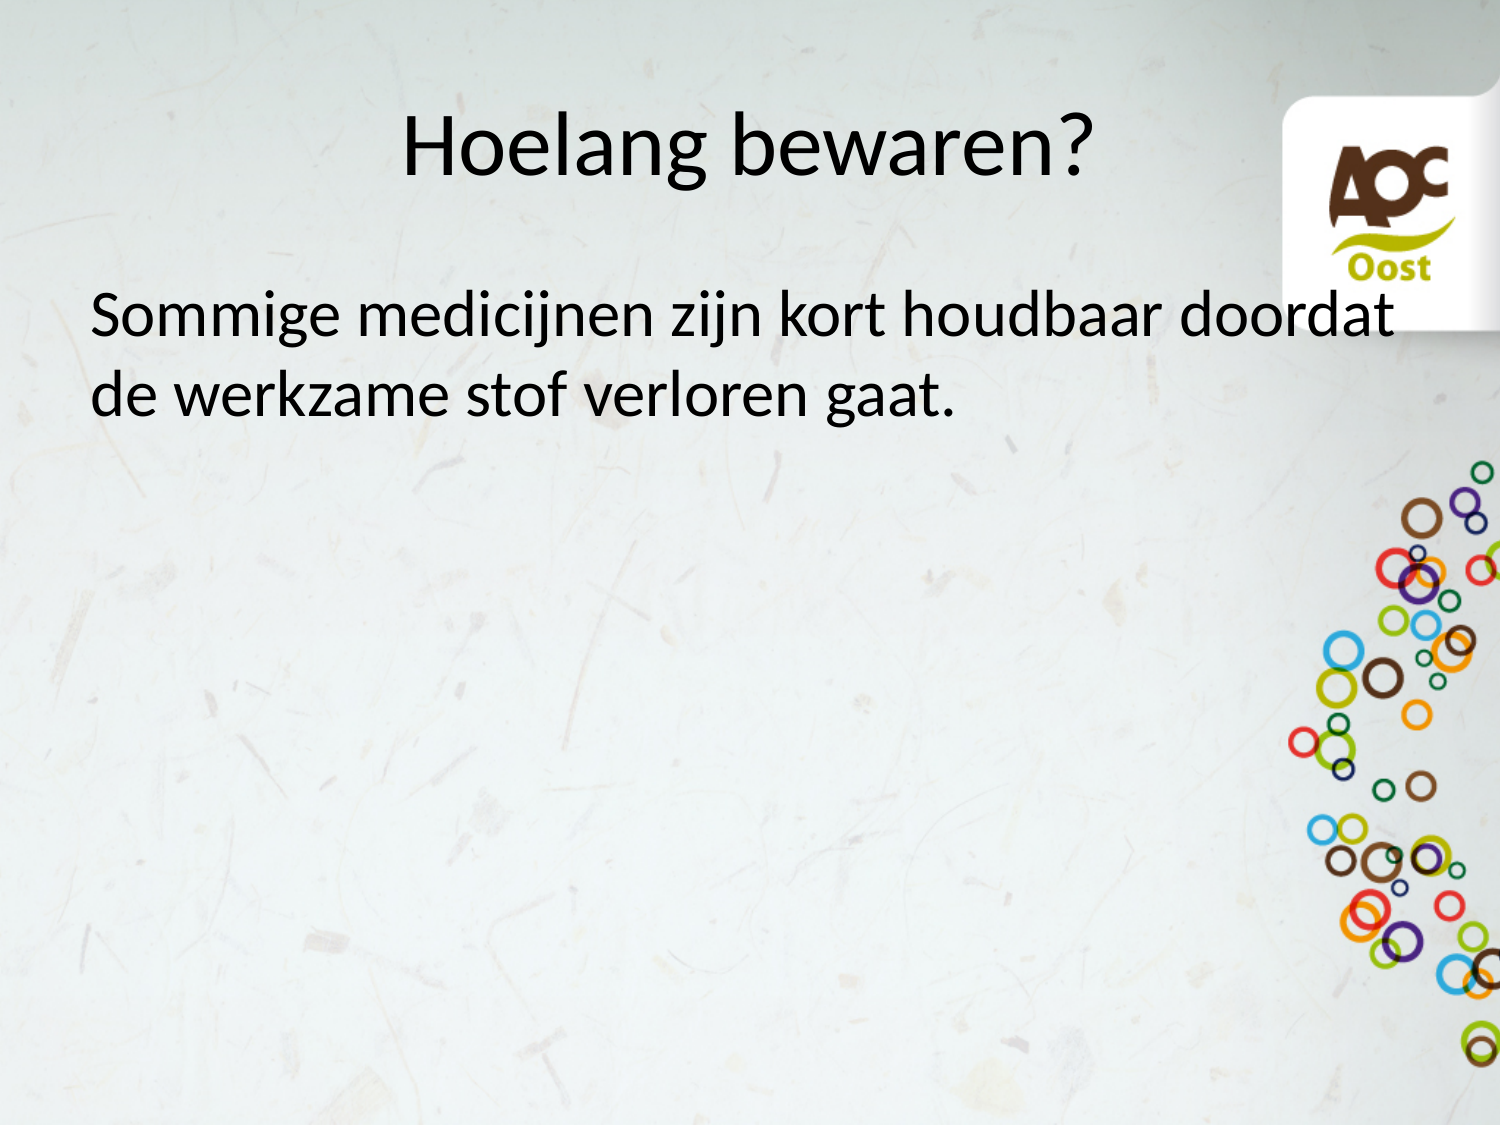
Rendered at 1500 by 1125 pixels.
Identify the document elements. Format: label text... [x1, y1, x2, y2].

title Hoelang bewaren? [75, 45, 1425, 233]
picture [0, 0, 1500, 1125]
list Sommige medicijnen zijn kort houdbaar doordat de werkzame stof verloren gaat. [75, 262, 1425, 1005]
